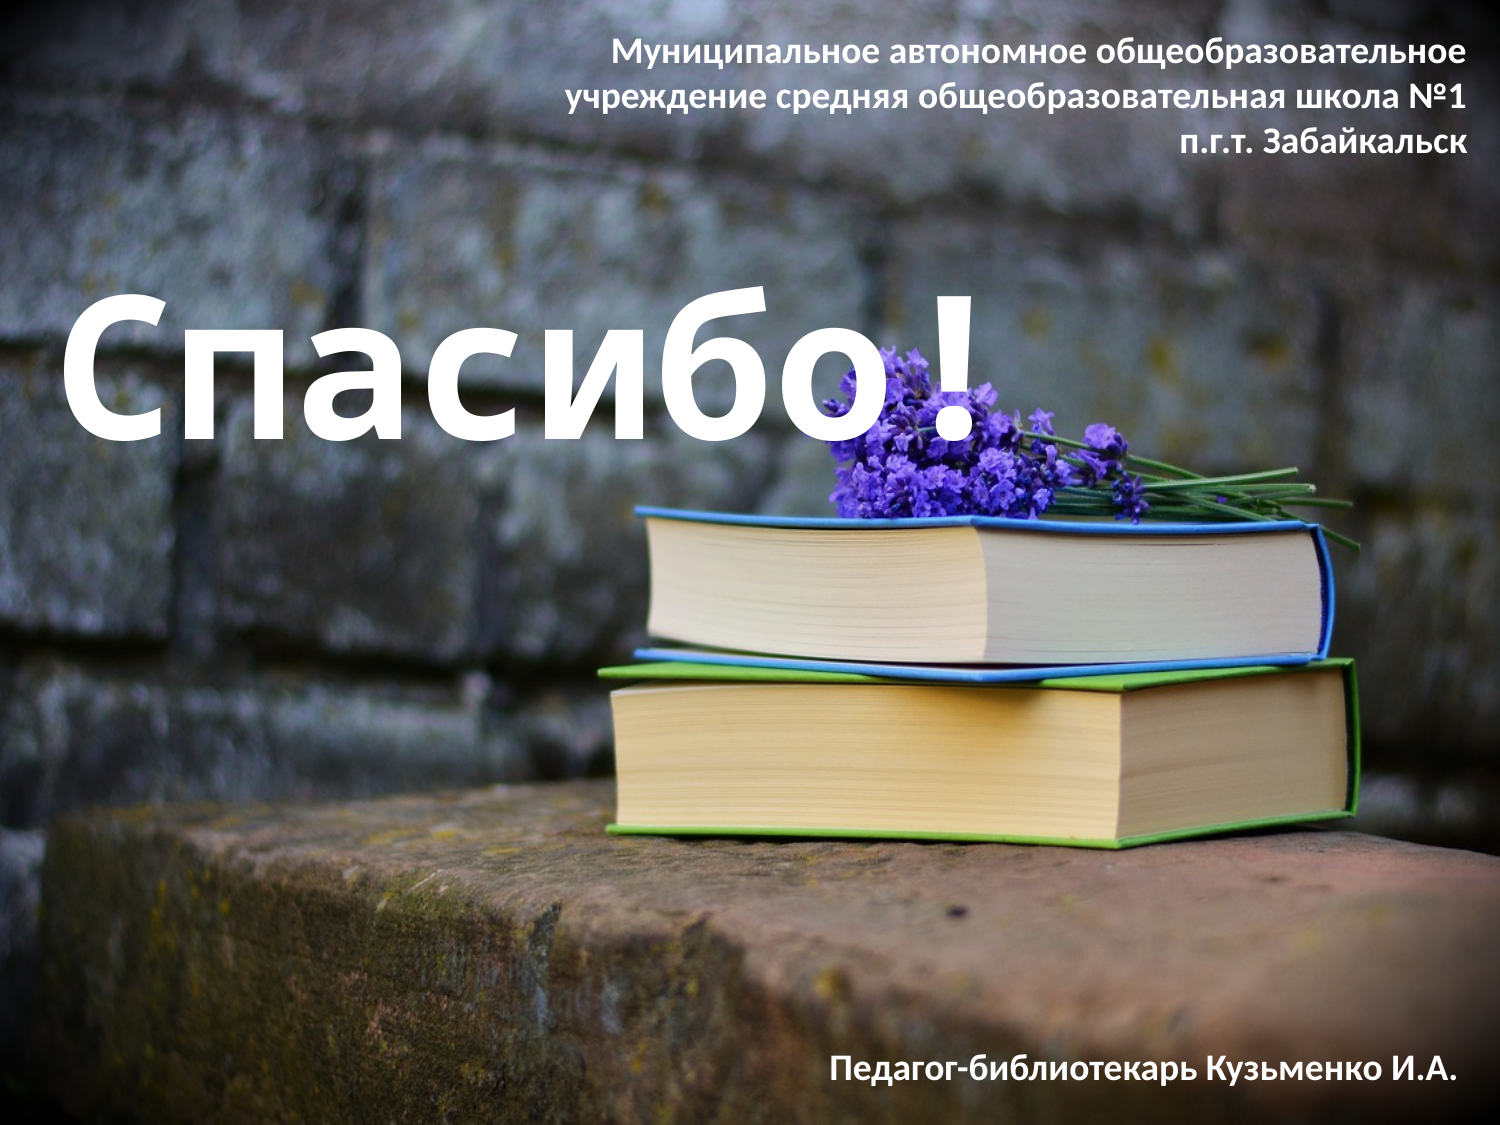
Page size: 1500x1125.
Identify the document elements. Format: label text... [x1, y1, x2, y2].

text_box Муниципальное автономное общеобразовательное учреждение средняя общеобразовательная школа №1 п.г.т. Забайкальск [430, 19, 1483, 169]
picture [0, 0, 1500, 1125]
text_box Спасибо! [0, 231, 1072, 487]
text_box Педагог-библиотекарь Кузьменко И.А. [761, 1035, 1483, 1096]
